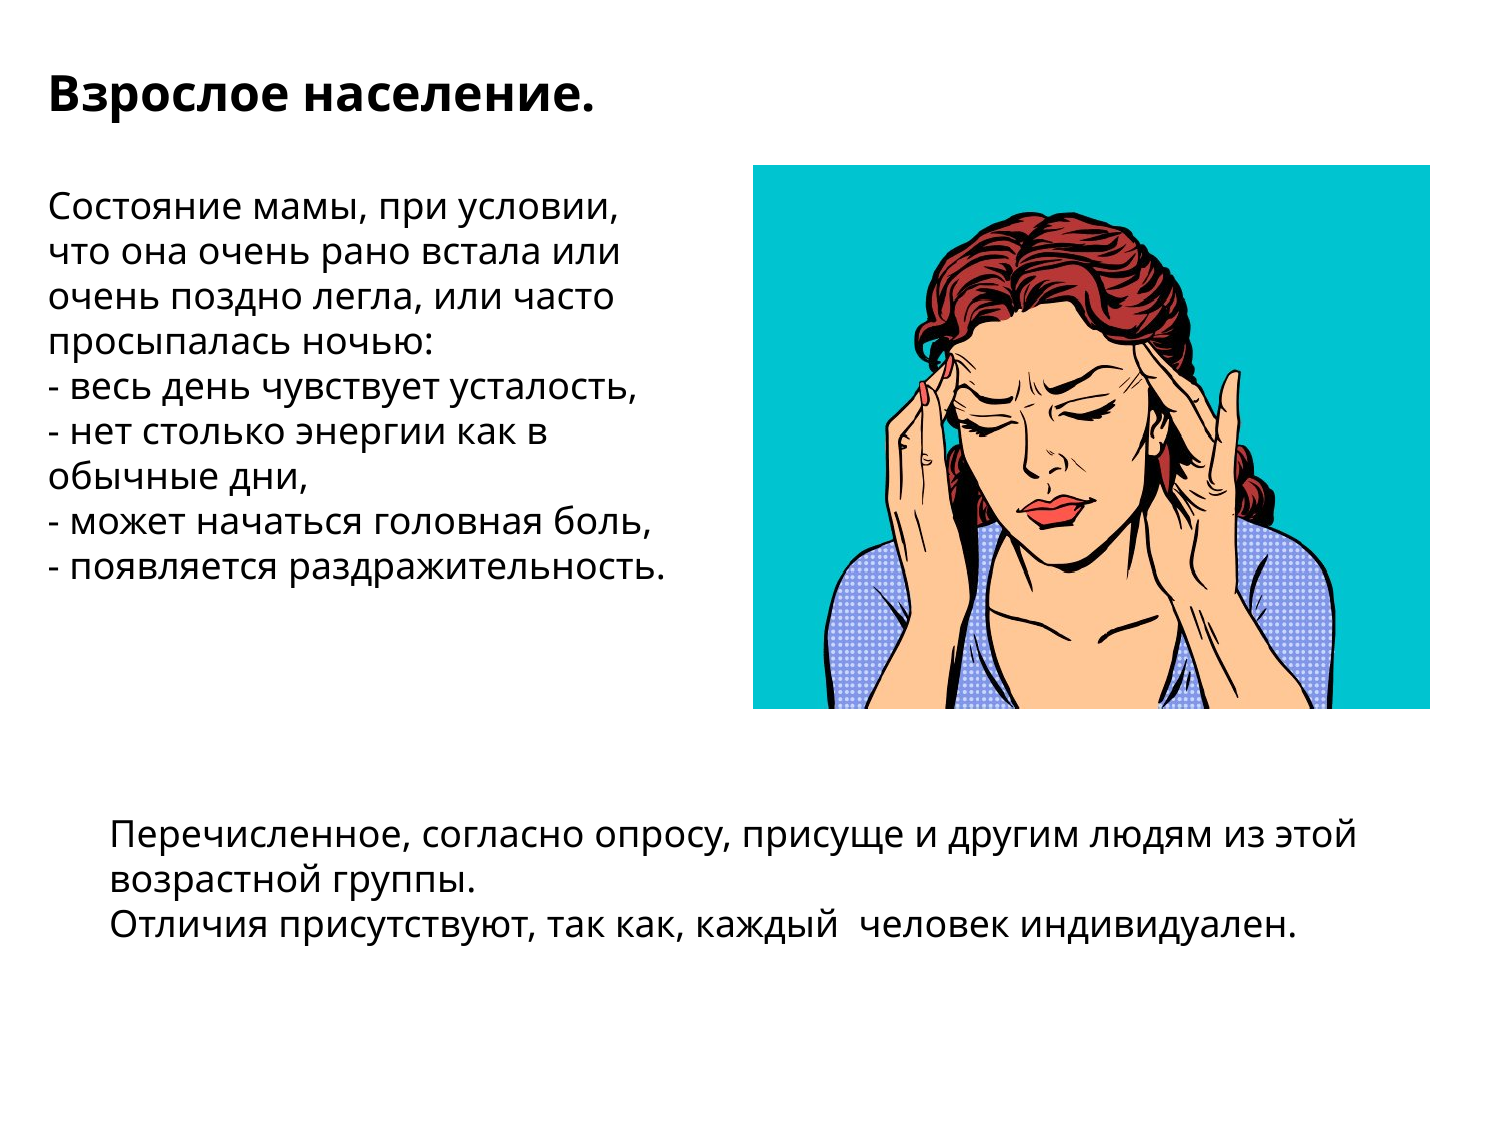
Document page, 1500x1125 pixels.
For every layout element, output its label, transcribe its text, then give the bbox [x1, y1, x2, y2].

text_box Взрослое население. Состояние мамы, при условии, что она очень рано встала или очень поздно легла, или часто просыпалась ночью: - весь день чувствует усталость, - нет столько энергии как в обычные дни, - может начаться головная боль, - появляется раздражительность. [33, 54, 703, 640]
picture [753, 165, 1430, 709]
text_box Перечисленное, согласно опросу, присуще и другим людям из этой возрастной группы. Отличия присутствуют, так как, каждый человек индивидуален. [94, 803, 1406, 953]
